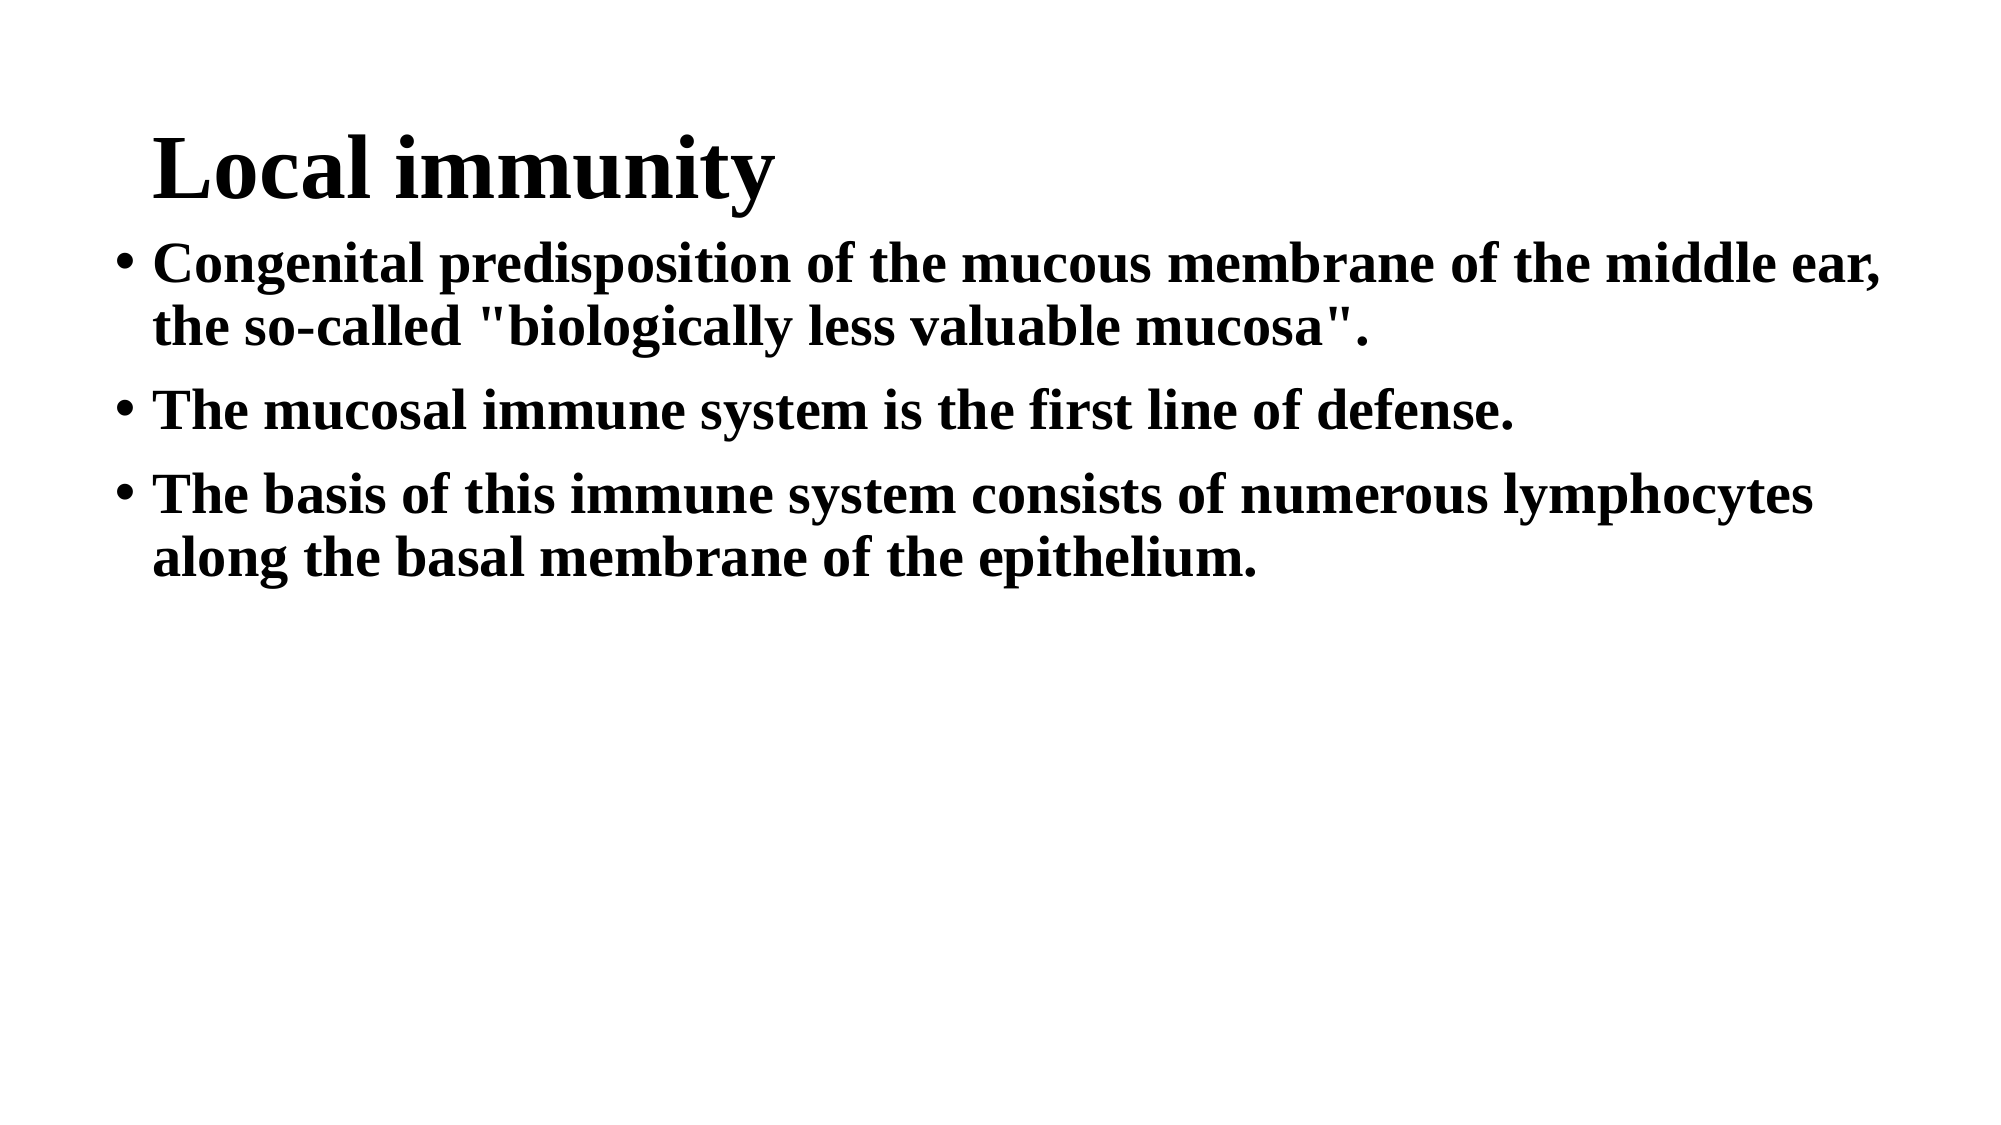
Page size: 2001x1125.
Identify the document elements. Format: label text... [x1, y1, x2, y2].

list Congenital predisposition of the mucous membrane of the middle ear, the so-called "biologically less valuable mucosa". The mucosal immune system is the first line of defense. The basis of this immune system consists of numerous lymphocytes along the basal membrane of the epithelium. [99, 224, 1900, 1088]
title Local immunity [137, 59, 1863, 278]
